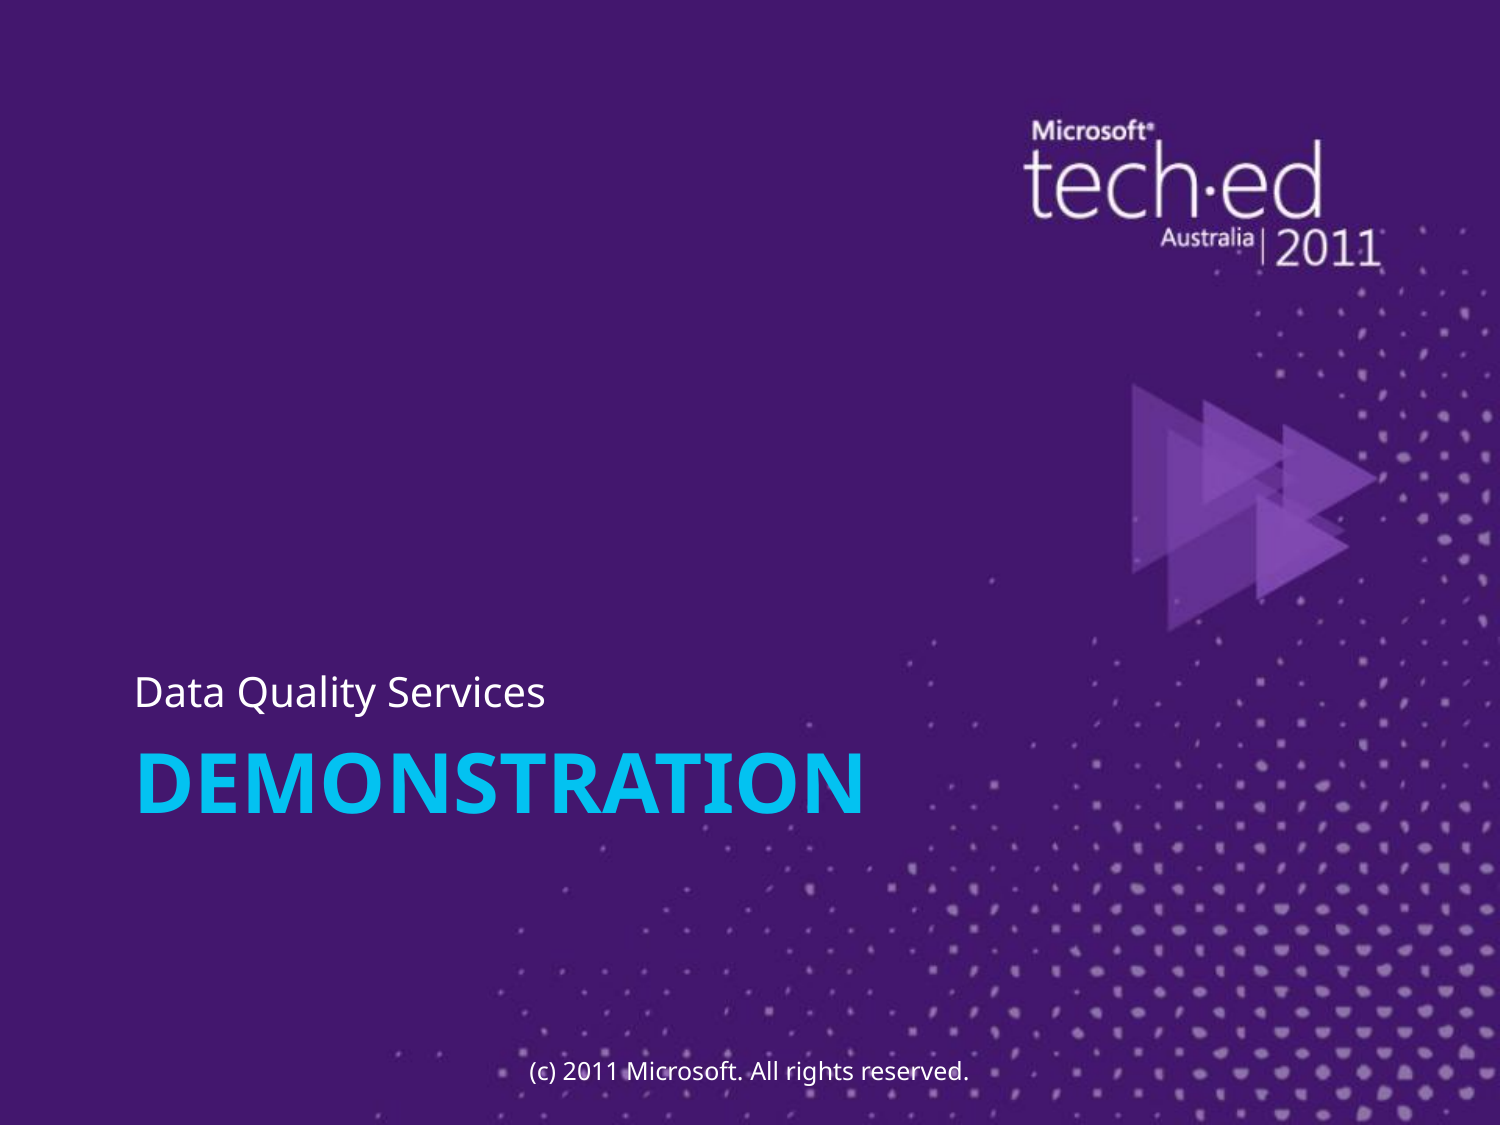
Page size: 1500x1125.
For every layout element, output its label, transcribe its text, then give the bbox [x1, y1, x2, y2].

footer (c) 2011 Microsoft. All rights reserved. [512, 1042, 988, 1103]
title Demonstration [118, 723, 1394, 947]
list Data Quality Services [118, 476, 1394, 723]
picture [0, 0, 1500, 1125]
